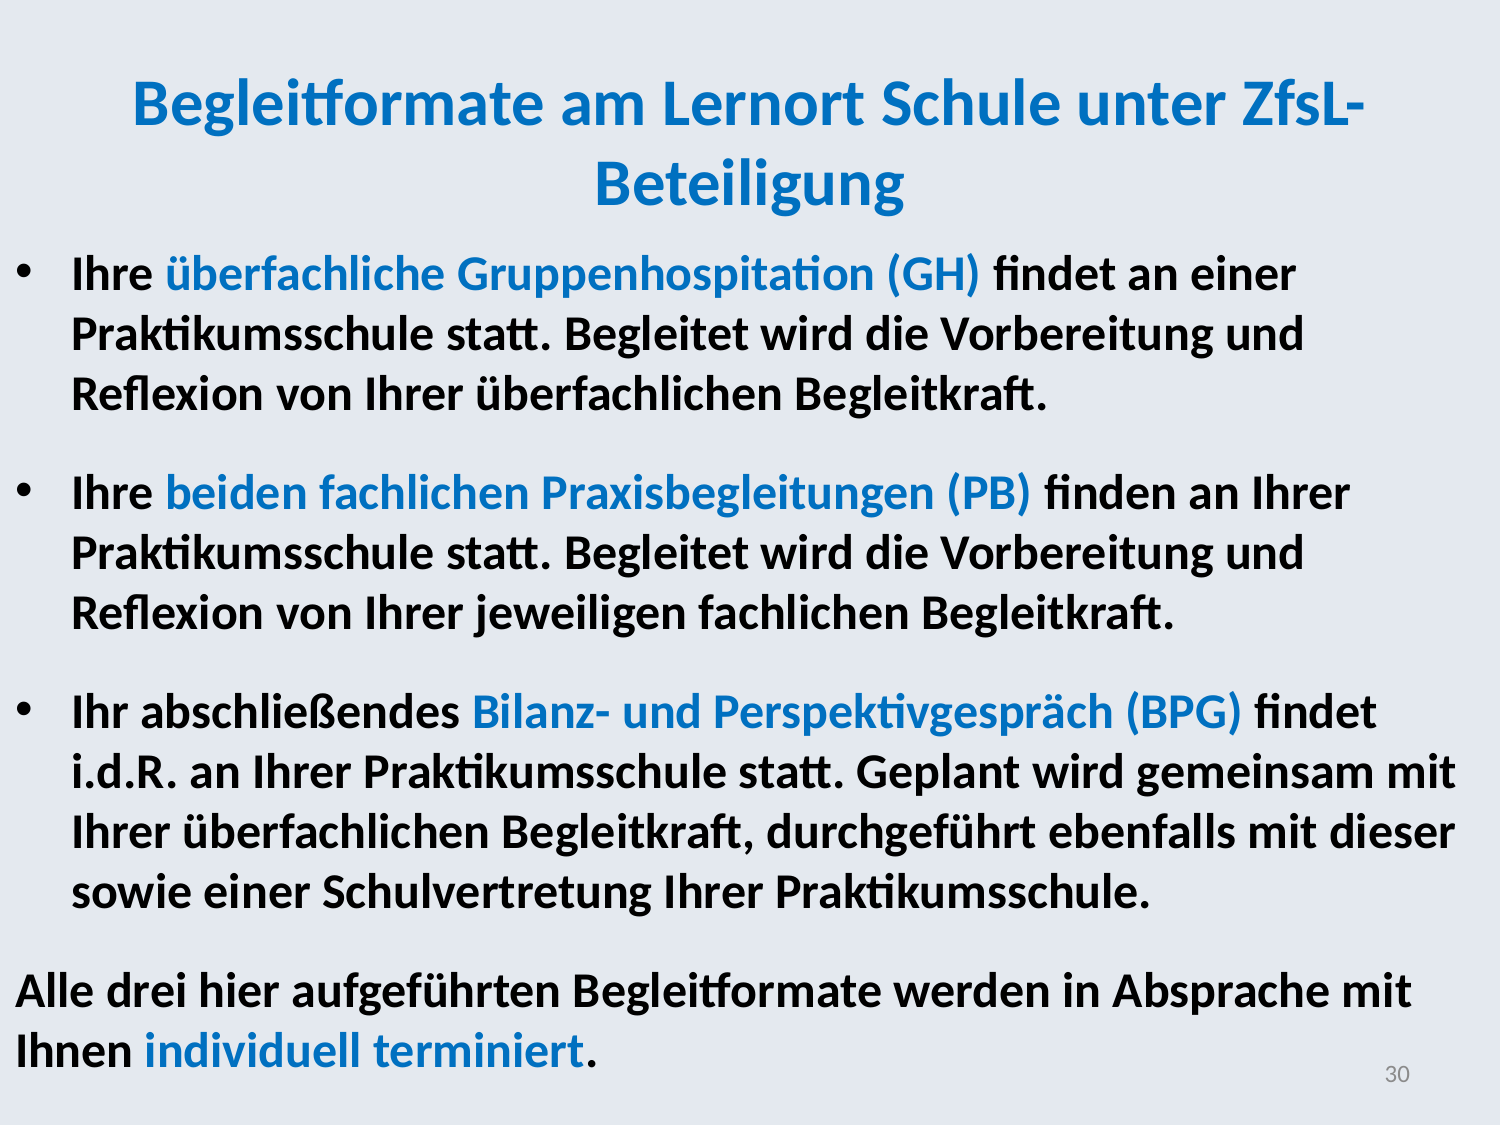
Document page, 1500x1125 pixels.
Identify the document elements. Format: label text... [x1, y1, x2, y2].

slide_number 30 [1074, 1042, 1425, 1103]
title Begleitformate am Lernort Schule unter ZfsL-Beteiligung [75, 45, 1425, 232]
list Ihre überfachliche Gruppenhospitation (GH) findet an einer Praktikumsschule statt. Begleitet wird die Vorbereitung und Reflexion von Ihrer überfachlichen Begleitkraft. Ihre beiden fachlichen Praxisbegleitungen (PB) finden an Ihrer Praktikumsschule statt. Begleitet wird die Vorbereitung und Reflexion von Ihrer jeweiligen fachlichen Begleitkraft. Ihr abschließendes Bilanz- und Perspektivgespräch (BPG) findet i.d.R. an Ihrer Praktikumsschule statt. Geplant wird gemeinsam mit Ihrer überfachlichen Begleitkraft, durchgeführt ebenfalls mit dieser sowie einer Schulvertretung Ihrer Praktikumsschule. Alle drei hier aufgeführten Begleitformate werden in Absprache mit Ihnen individuell terminiert. [0, 232, 1500, 1125]
